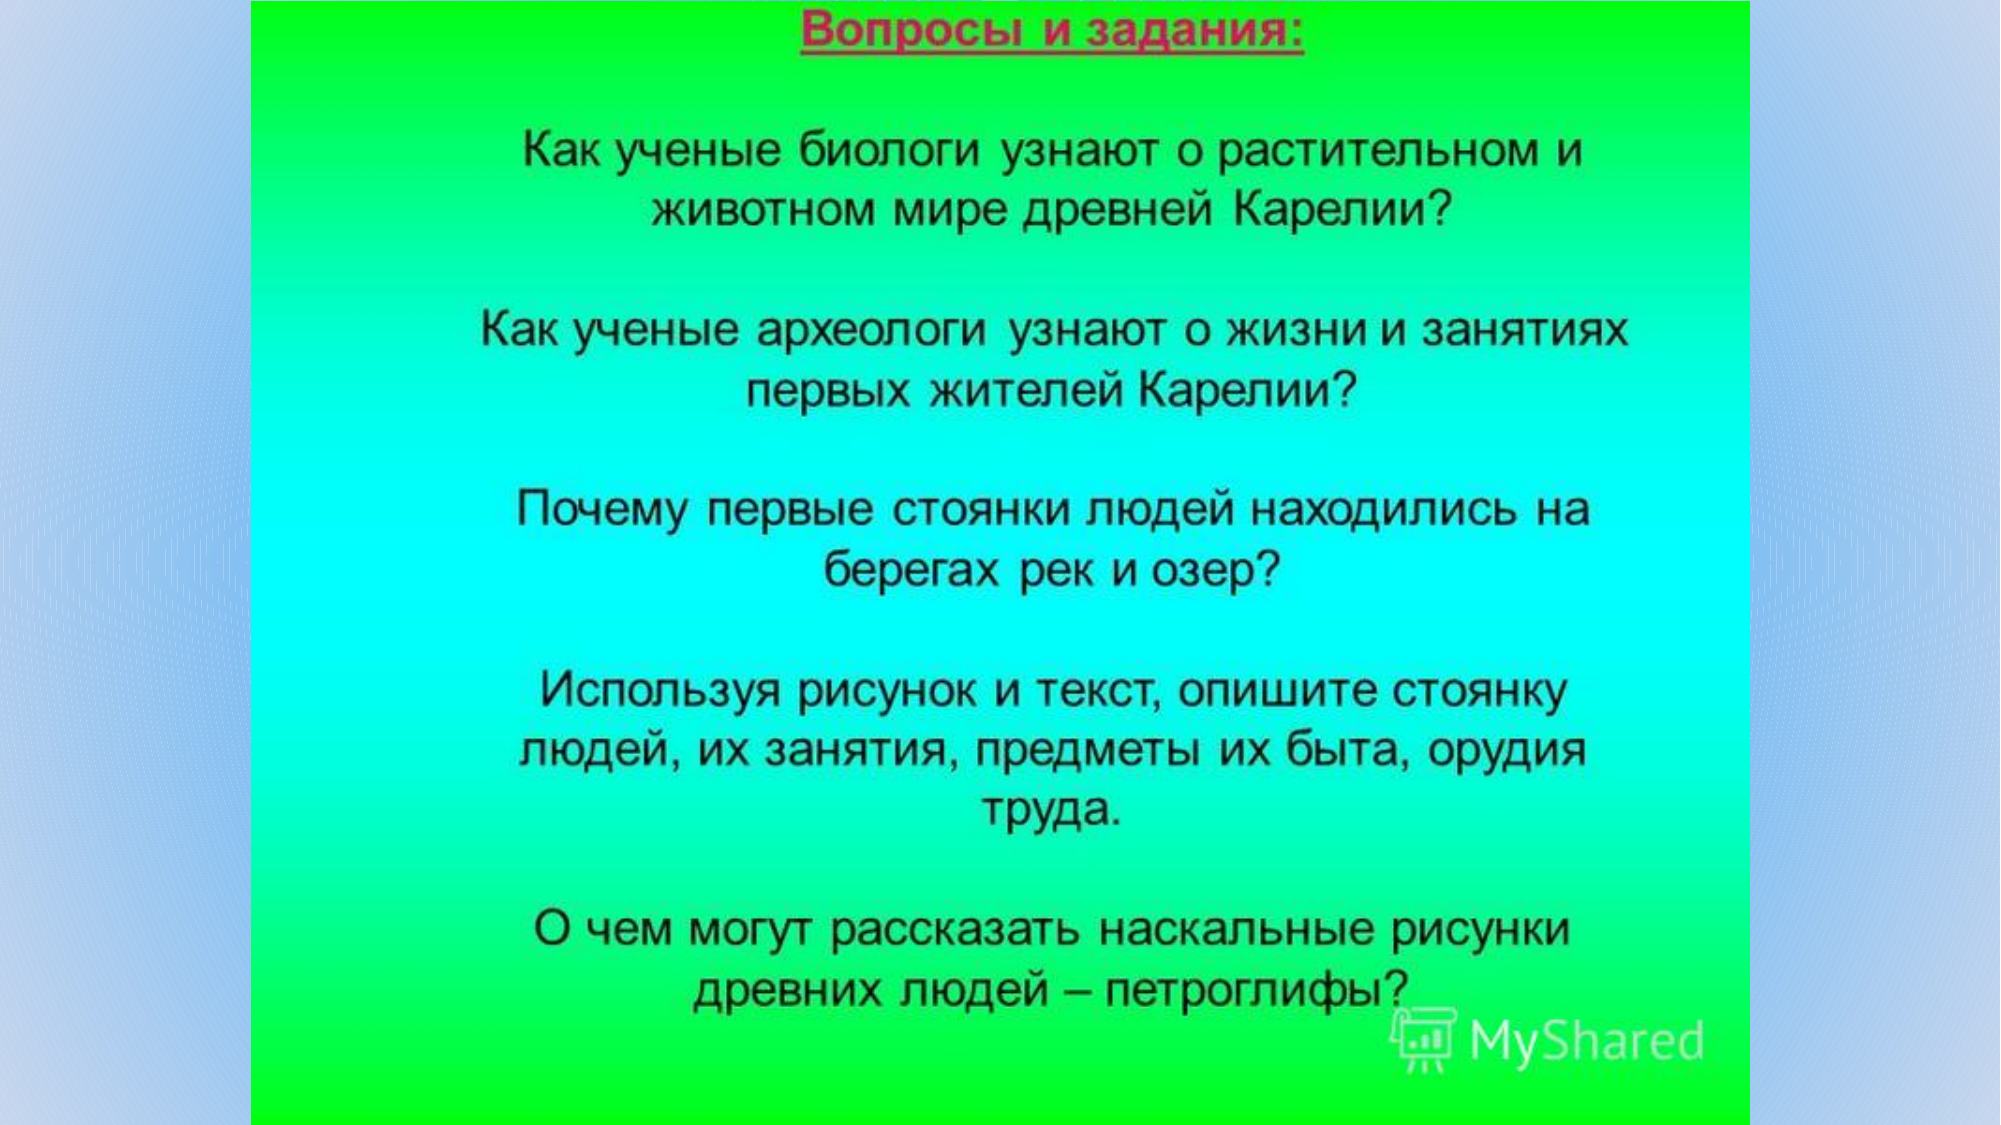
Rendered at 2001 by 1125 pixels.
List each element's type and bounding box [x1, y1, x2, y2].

picture [251, 1, 1750, 1125]
